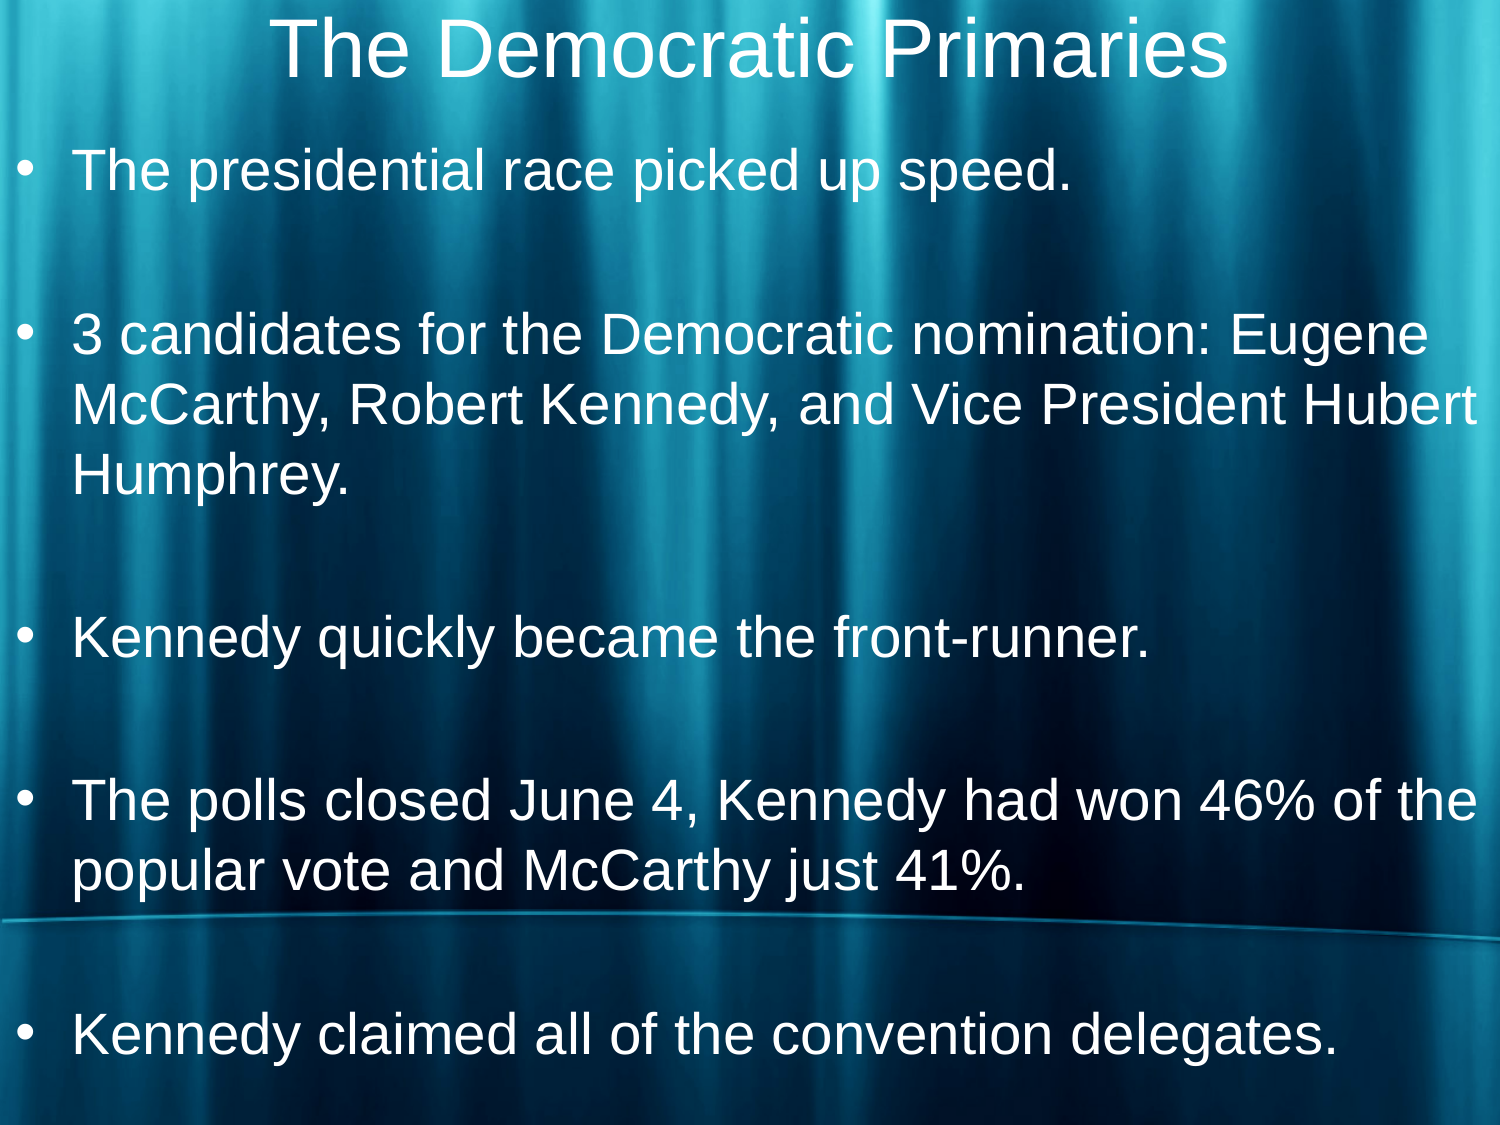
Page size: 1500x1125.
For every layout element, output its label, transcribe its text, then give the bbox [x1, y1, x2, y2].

title The Democratic Primaries [0, 0, 1500, 124]
list The presidential race picked up speed. 3 candidates for the Democratic nomination: Eugene McCarthy, Robert Kennedy, and Vice President Hubert Humphrey. Kennedy quickly became the front-runner. The polls closed June 4, Kennedy had won 46% of the popular vote and McCarthy just 41%. Kennedy claimed all of the convention delegates. [0, 124, 1500, 1125]
